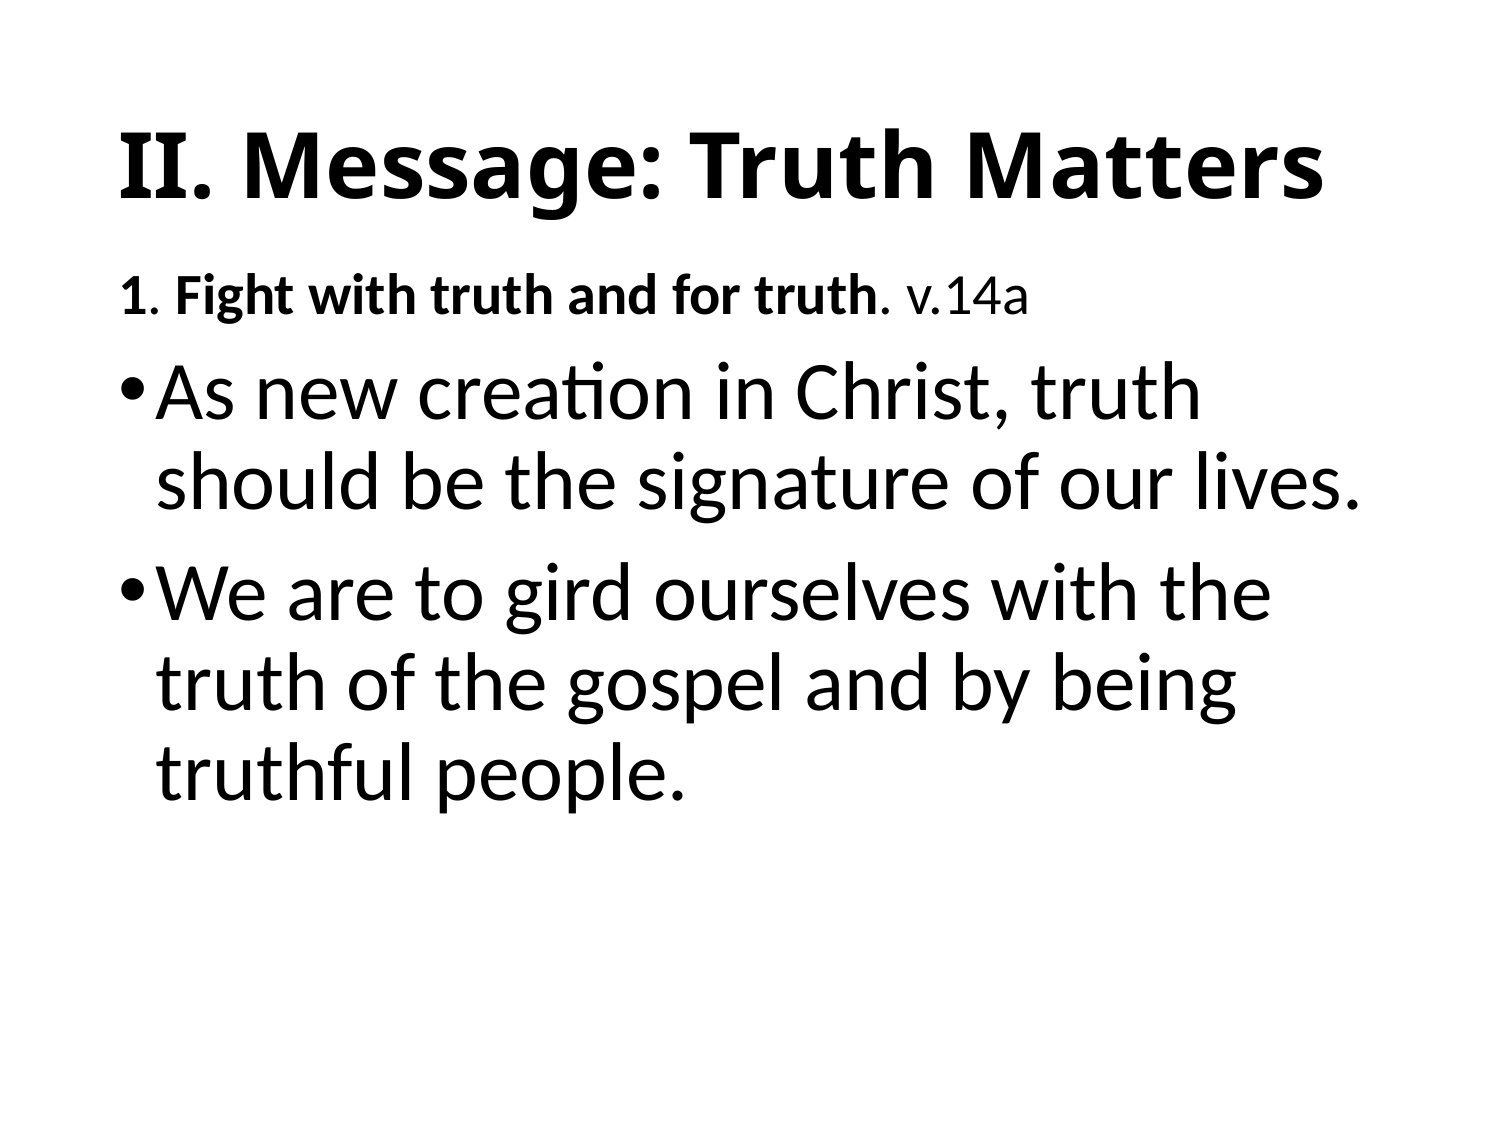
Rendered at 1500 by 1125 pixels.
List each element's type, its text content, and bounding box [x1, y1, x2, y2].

list 1. Fight with truth and for truth. v.14a As new creation in Christ, truth should be the signature of our lives. We are to gird ourselves with the truth of the gospel and by being truthful people. [103, 256, 1397, 971]
title II. Message: Truth Matters [103, 59, 1397, 256]
